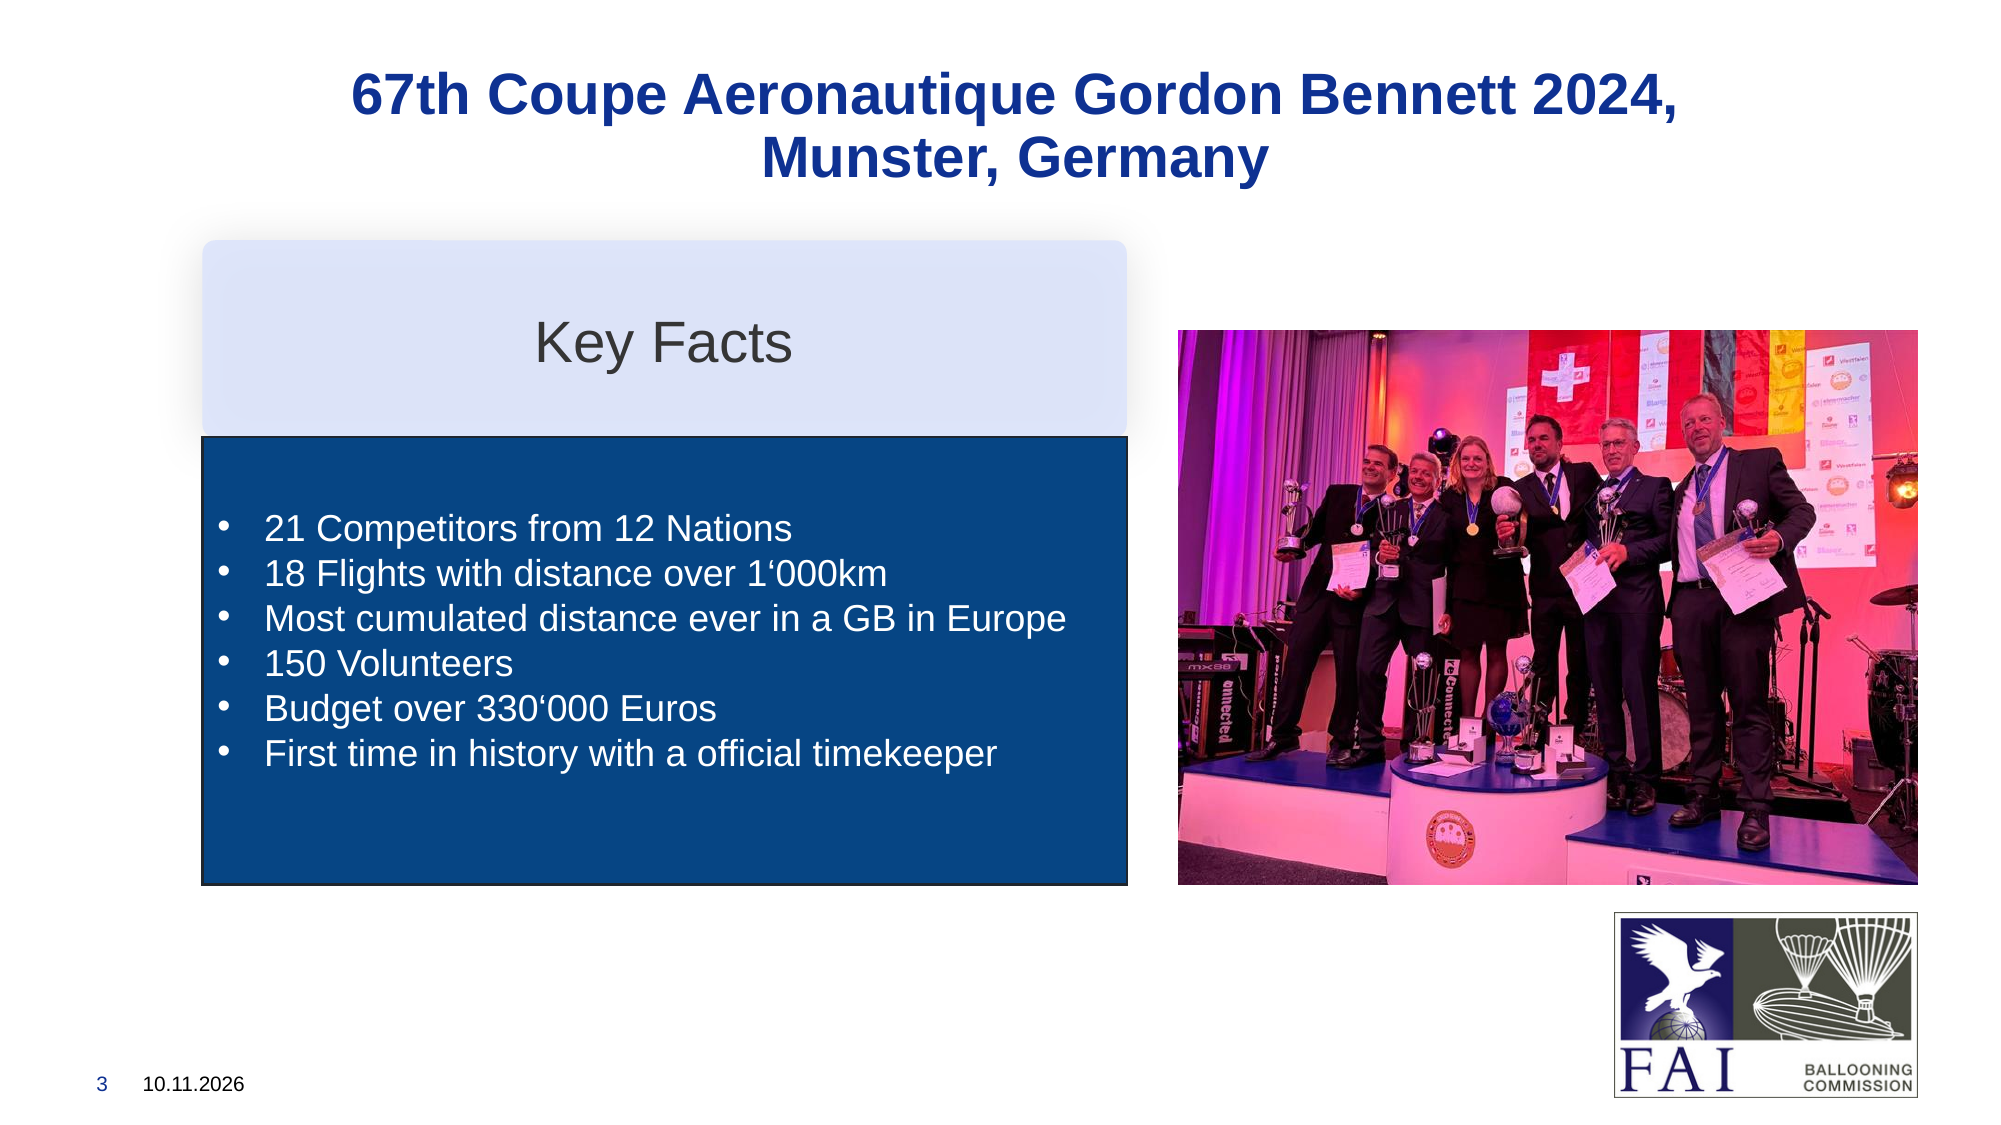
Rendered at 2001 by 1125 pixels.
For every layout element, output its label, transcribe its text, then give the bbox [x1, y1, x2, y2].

title 67th Coupe Aeronautique Gordon Bennett 2024, Munster, Germany [223, 104, 1808, 191]
picture [1178, 330, 1918, 885]
picture [1614, 912, 1918, 1098]
text_box 21 Competitors from 12 Nations 18 Flights with distance over 1‘000km Most cumulated distance ever in a GB in Europe 150 Volunteers Budget over 330‘000 Euros First time in history with a official timekeeper [201, 436, 1128, 886]
text_box Key Facts [202, 240, 1127, 436]
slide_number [143, 1070, 256, 1125]
slide_number 3 [96, 1070, 143, 1125]
